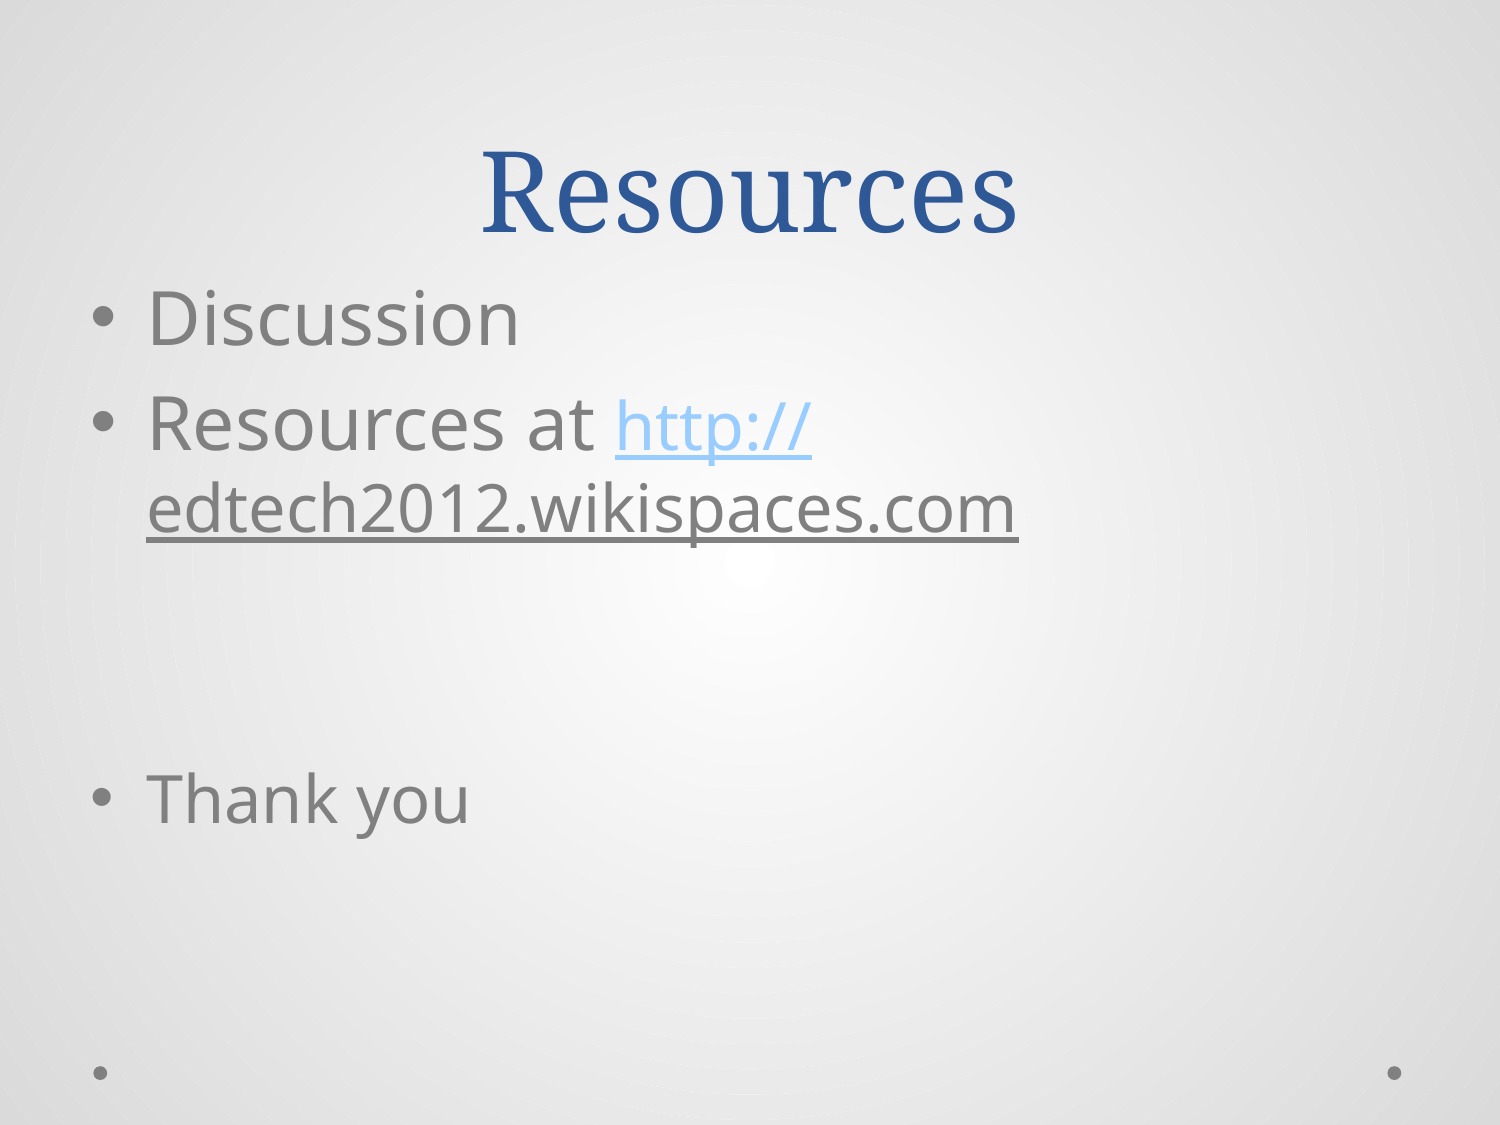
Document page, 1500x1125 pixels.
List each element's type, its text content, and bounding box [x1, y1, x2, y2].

title Resources [75, 0, 1425, 262]
list Discussion Resources at http://edtech2012.wikispaces.com Thank you [75, 262, 1425, 1005]
